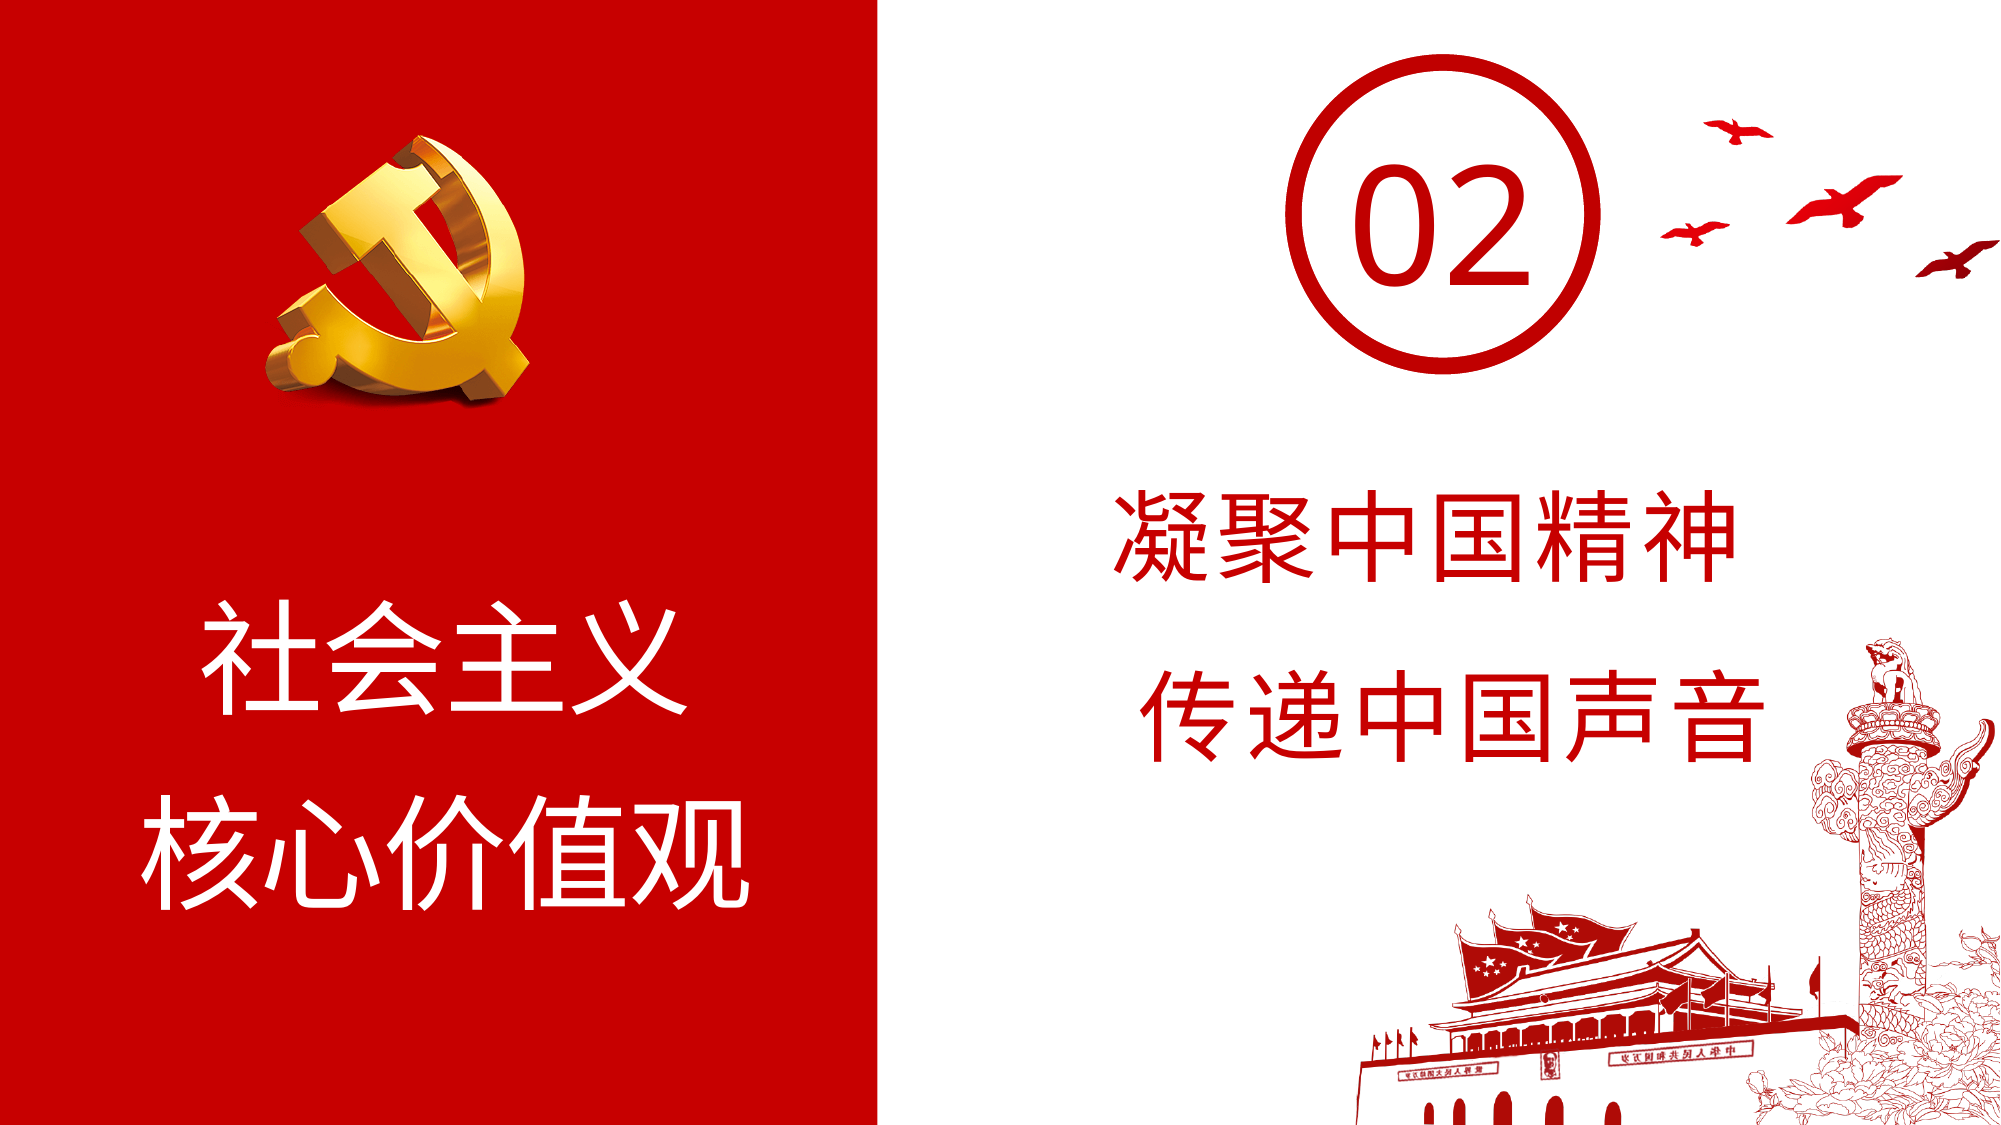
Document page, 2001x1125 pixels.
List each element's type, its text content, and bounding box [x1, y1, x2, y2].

picture [1326, 637, 2000, 1125]
text_box [0, 0, 878, 1125]
picture [258, 135, 530, 414]
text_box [1284, 53, 1602, 376]
text_box 凝聚中国精神 传递中国声音 [878, 407, 2000, 782]
text_box 社会主义 核心价值观 [78, 528, 813, 934]
picture [1660, 118, 2000, 279]
picture [97, 634, 421, 780]
